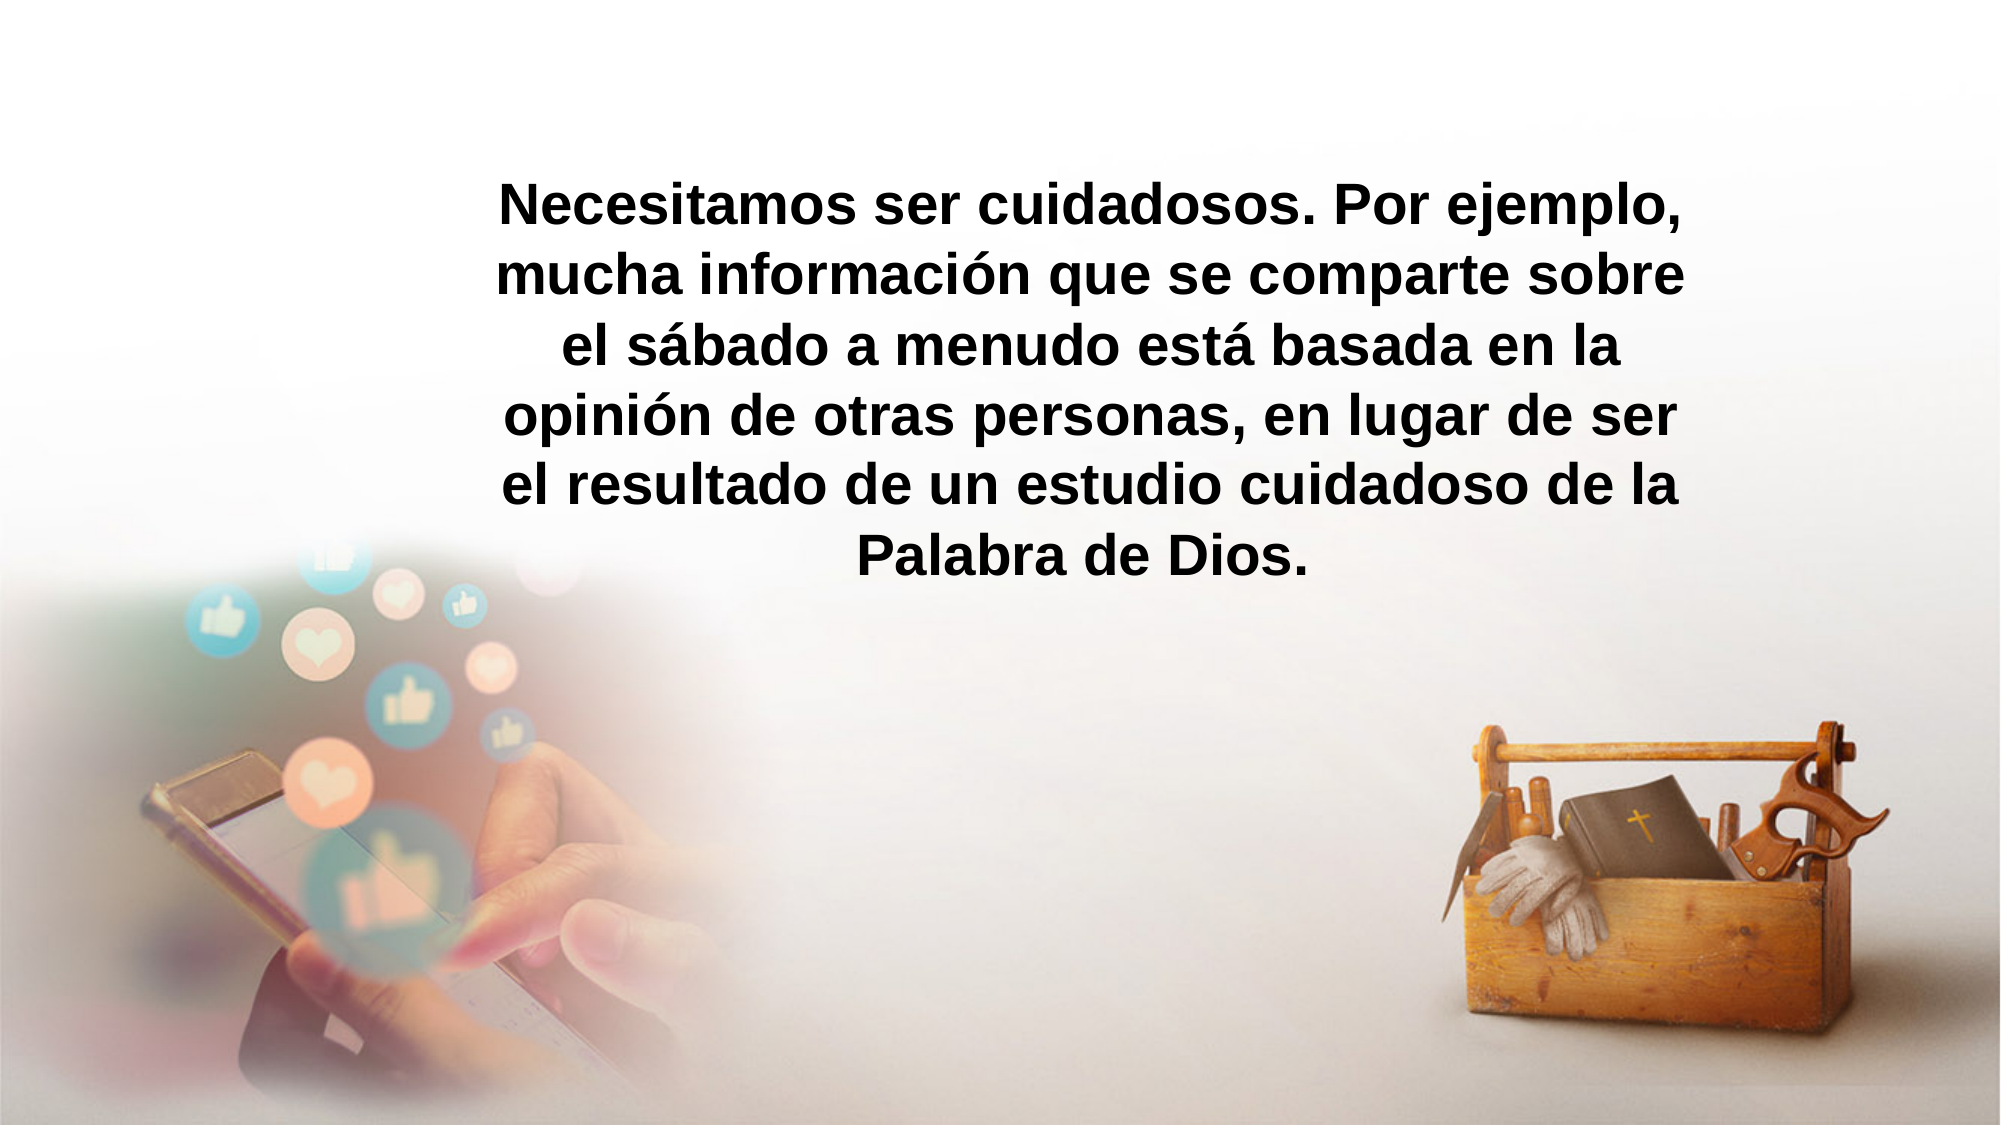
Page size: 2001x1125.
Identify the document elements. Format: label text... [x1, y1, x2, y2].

text_box Necesitamos ser cuidadosos. Por ejemplo, mucha información que se comparte sobre el sábado a menudo está basada en la opinión de otras personas, en lugar de ser el resultado de un estudio cuidadoso de la Palabra de Dios. [474, 159, 1708, 594]
picture [0, 0, 2001, 1125]
